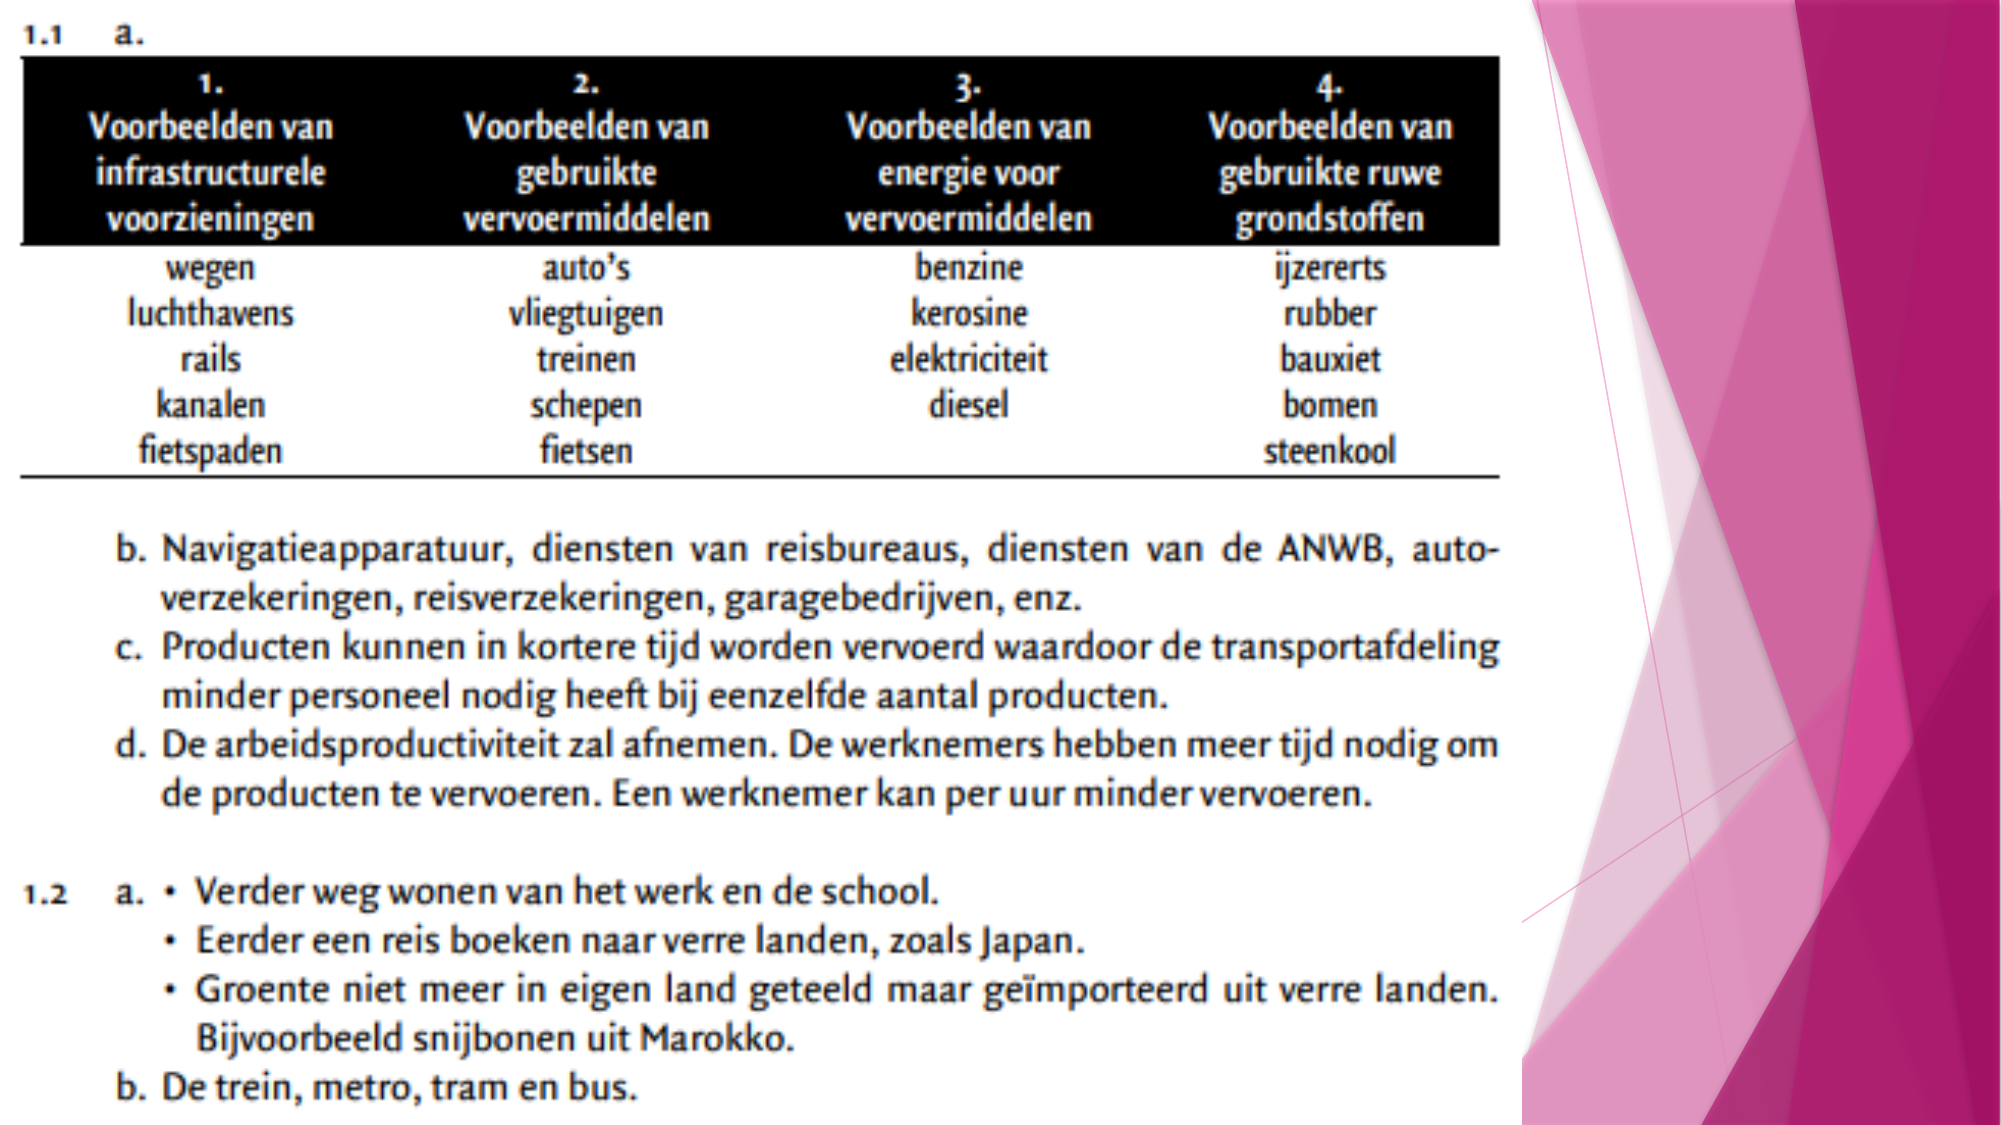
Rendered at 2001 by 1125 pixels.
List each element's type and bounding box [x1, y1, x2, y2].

picture [0, 0, 1522, 1125]
